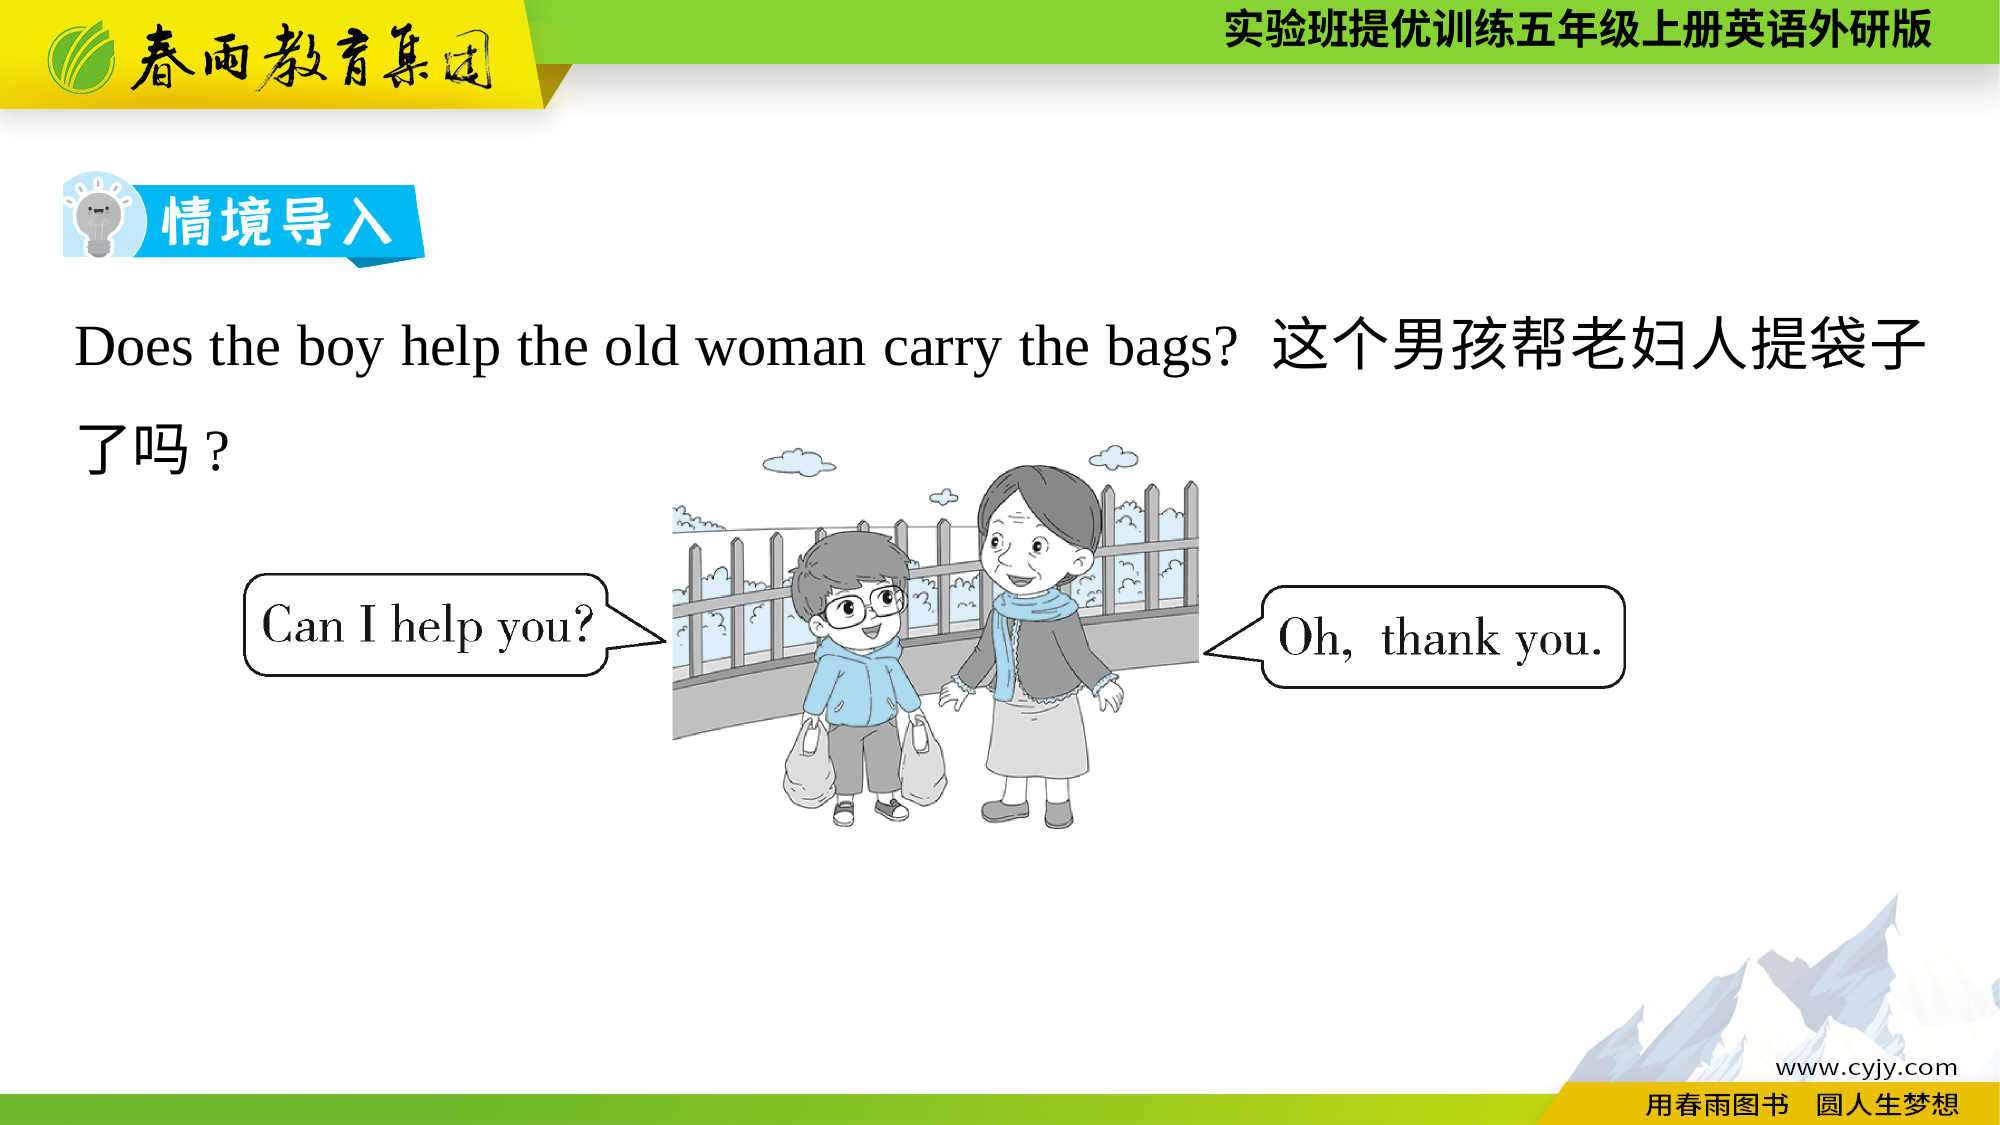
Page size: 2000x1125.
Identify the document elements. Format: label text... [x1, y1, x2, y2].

list Does the boy help the old woman carry the bags? 这个男孩帮老妇人提袋子了吗? [59, 264, 1944, 478]
picture [0, 0, 2000, 1125]
